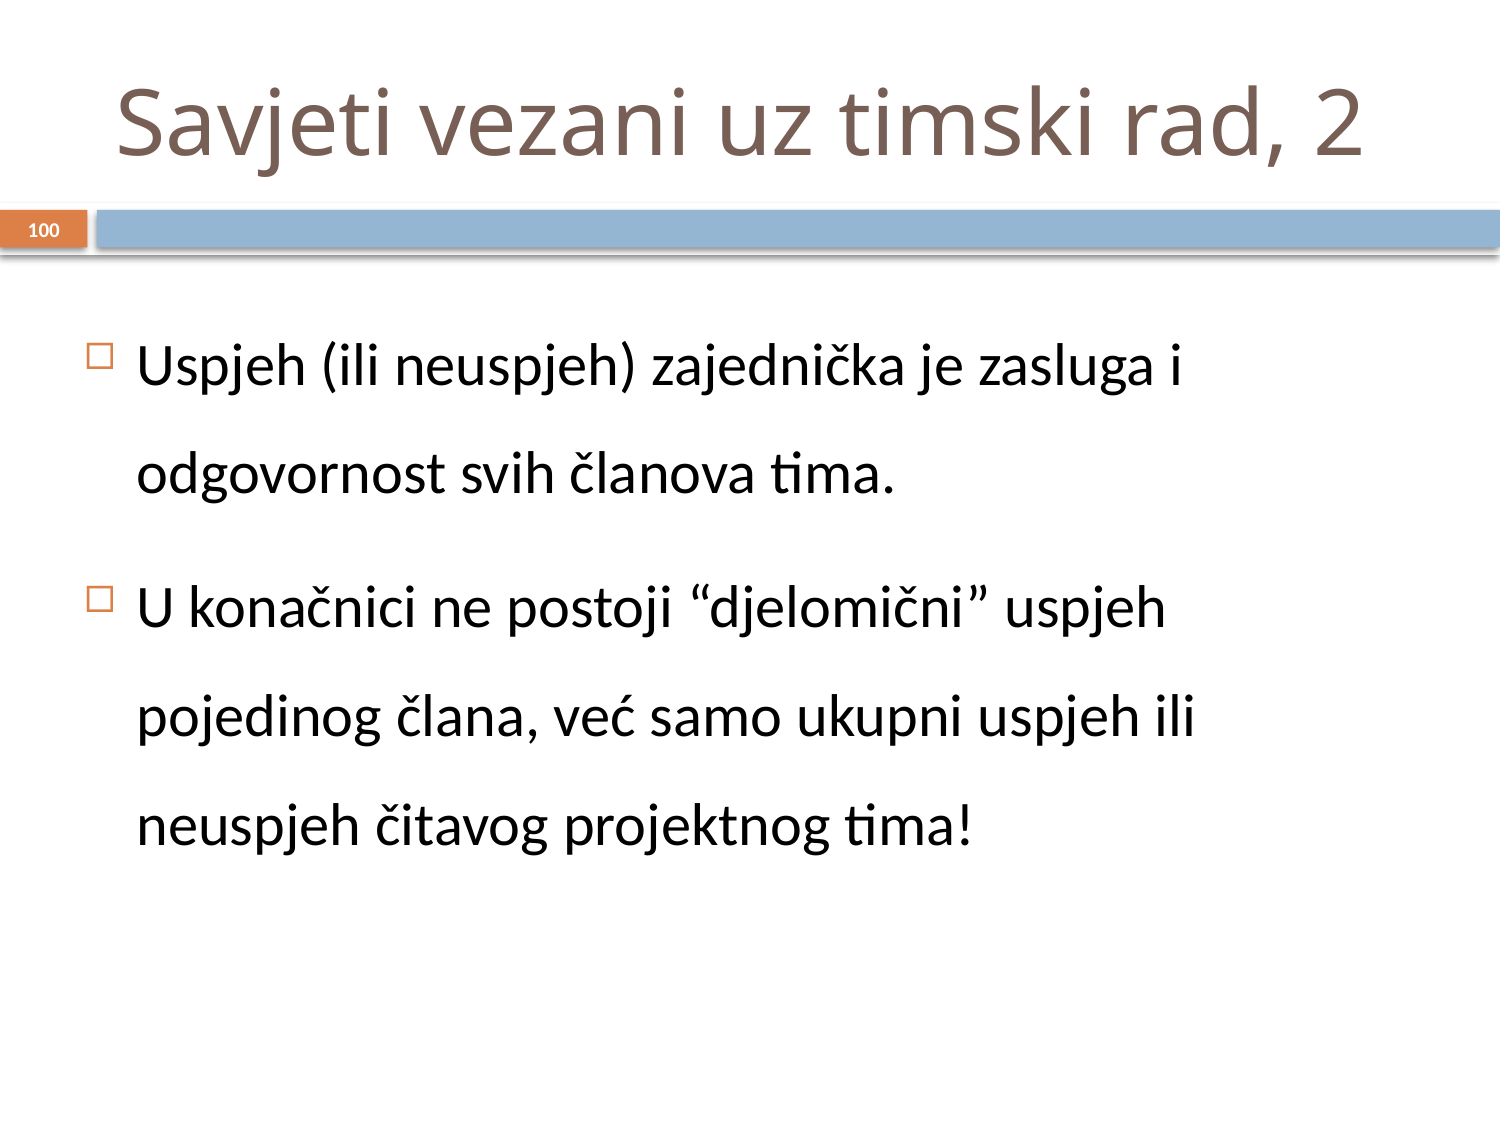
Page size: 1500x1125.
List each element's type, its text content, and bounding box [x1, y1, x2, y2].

title Savjeti vezani uz timski rad, 2 [100, 37, 1439, 201]
list Uspjeh (ili neuspjeh) zajednička je zasluga i odgovornost svih članova tima. U konačnici ne postoji “djelomični” uspjeh pojedinog člana, već samo ukupni uspjeh ili neuspjeh čitavog projektnog tima! [62, 281, 1443, 1105]
slide_number 100 [0, 208, 88, 249]
